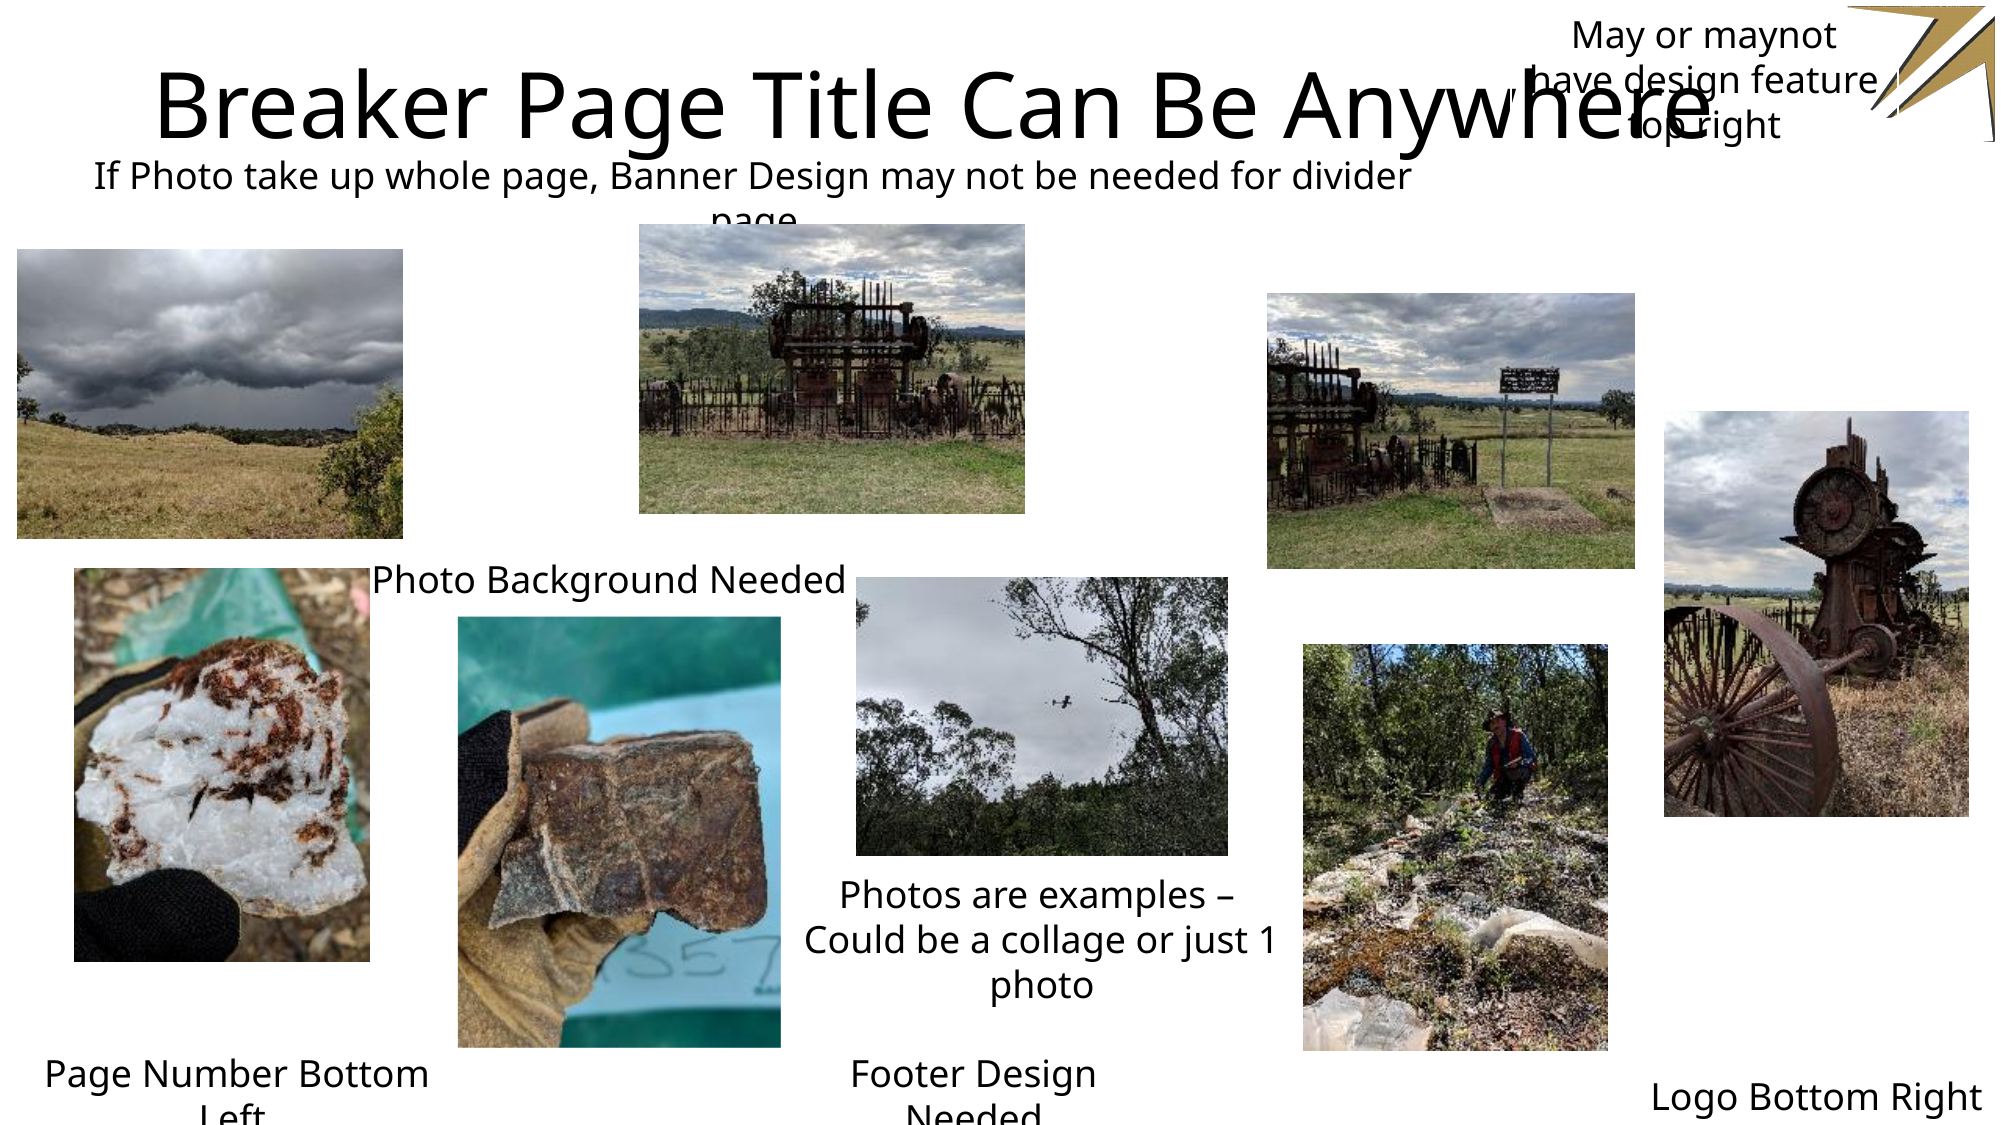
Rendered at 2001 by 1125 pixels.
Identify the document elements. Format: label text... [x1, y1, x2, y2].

text_box If Photo take up whole page, Banner Design may not be needed for divider page [72, 167, 1436, 228]
text_box Page Number Bottom Left [0, 1064, 475, 1125]
picture [74, 568, 370, 962]
text_box May or maynot have design feature top right [1510, 15, 1840, 142]
picture [639, 224, 1025, 514]
text_box Logo Bottom Right [1632, 1064, 2000, 1125]
picture [1664, 411, 1969, 817]
text_box Photo Background Needed [289, 452, 930, 706]
picture [17, 249, 403, 539]
picture [1303, 644, 1608, 1051]
picture [1267, 293, 1635, 569]
title Breaker Page Title Can Be Anywhere [137, 0, 1863, 218]
picture [403, 617, 835, 1047]
text_box Photos are examples – Could be a collage or just 1 photo [731, 812, 1353, 1066]
picture [856, 577, 1228, 856]
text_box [1840, 0, 2000, 151]
text_box Footer Design Needed [779, 1066, 1168, 1125]
